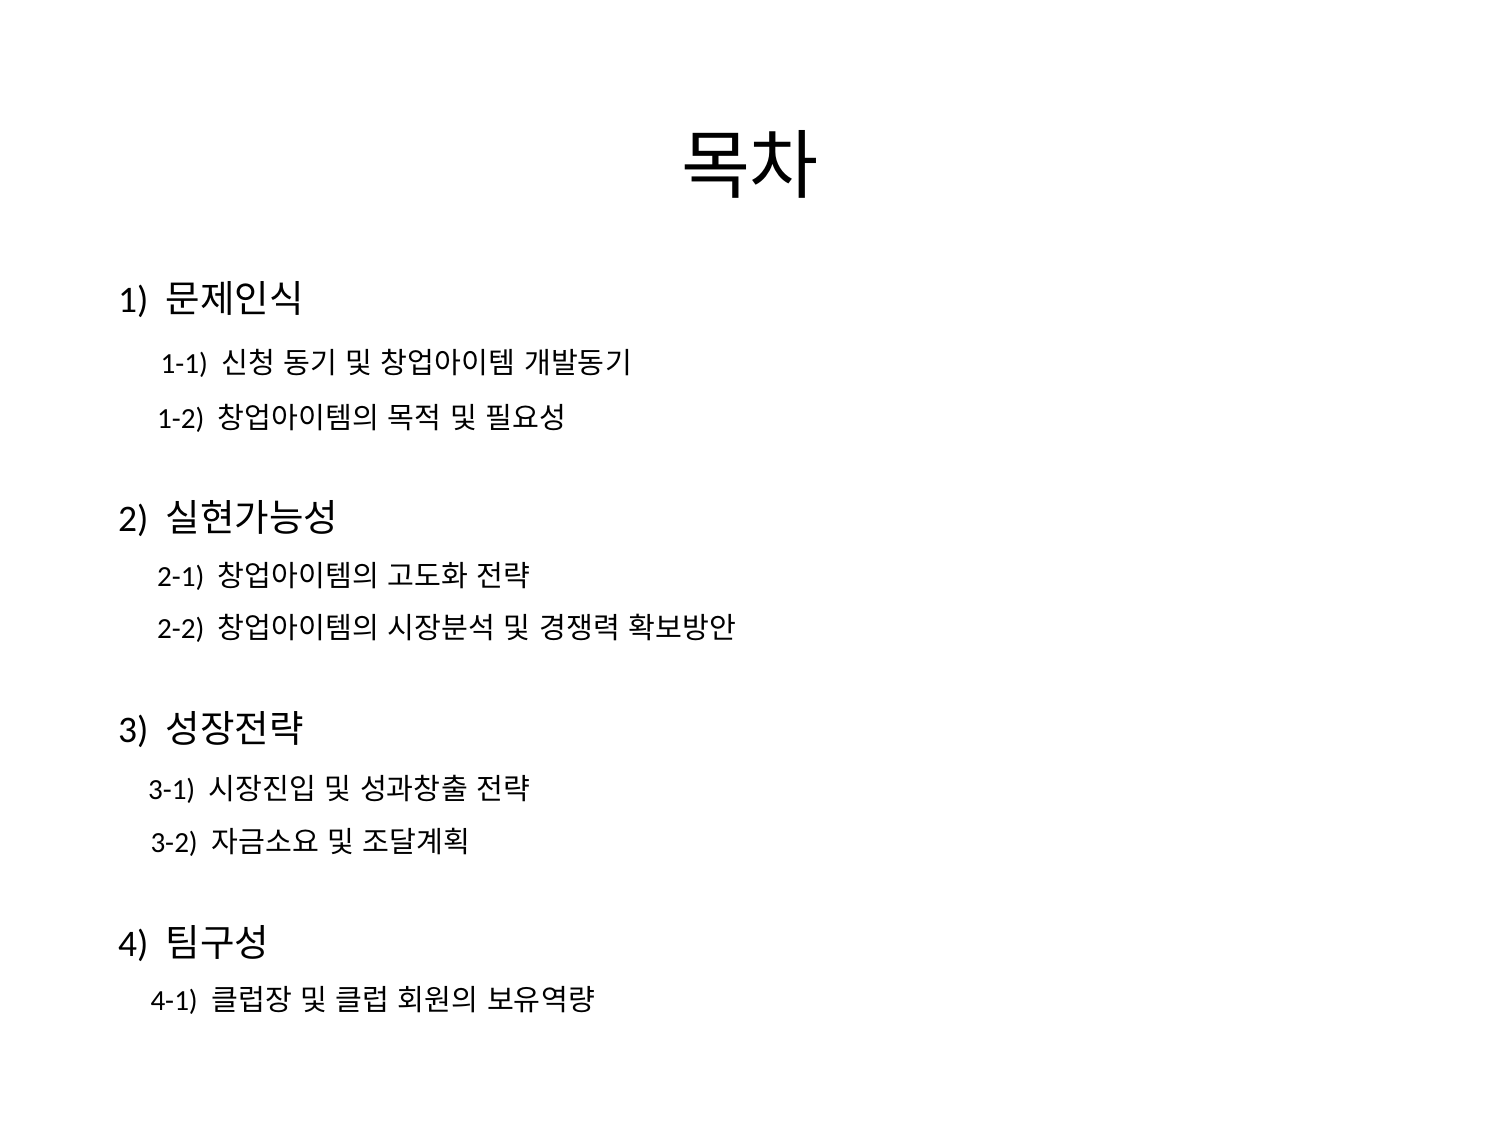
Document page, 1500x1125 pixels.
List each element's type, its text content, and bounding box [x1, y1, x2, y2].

title 목차 [103, 59, 1397, 206]
list 1) 문제인식 1-1) 신청 동기 및 창업아이템 개발동기 1-2) 창업아이템의 목적 및 필요성 2) 실현가능성 2-1) 창업아이템의 고도화 전략 2-2) 창업아이템의 시장분석 및 경쟁력 확보방안 3) 성장전략 3-1) 시장진입 및 성과창출 전략 3-2) 자금소요 및 조달계획 4) 팀구성 4-1) 클럽장 및 클럽 회원의 보유역량 [103, 206, 1397, 1063]
